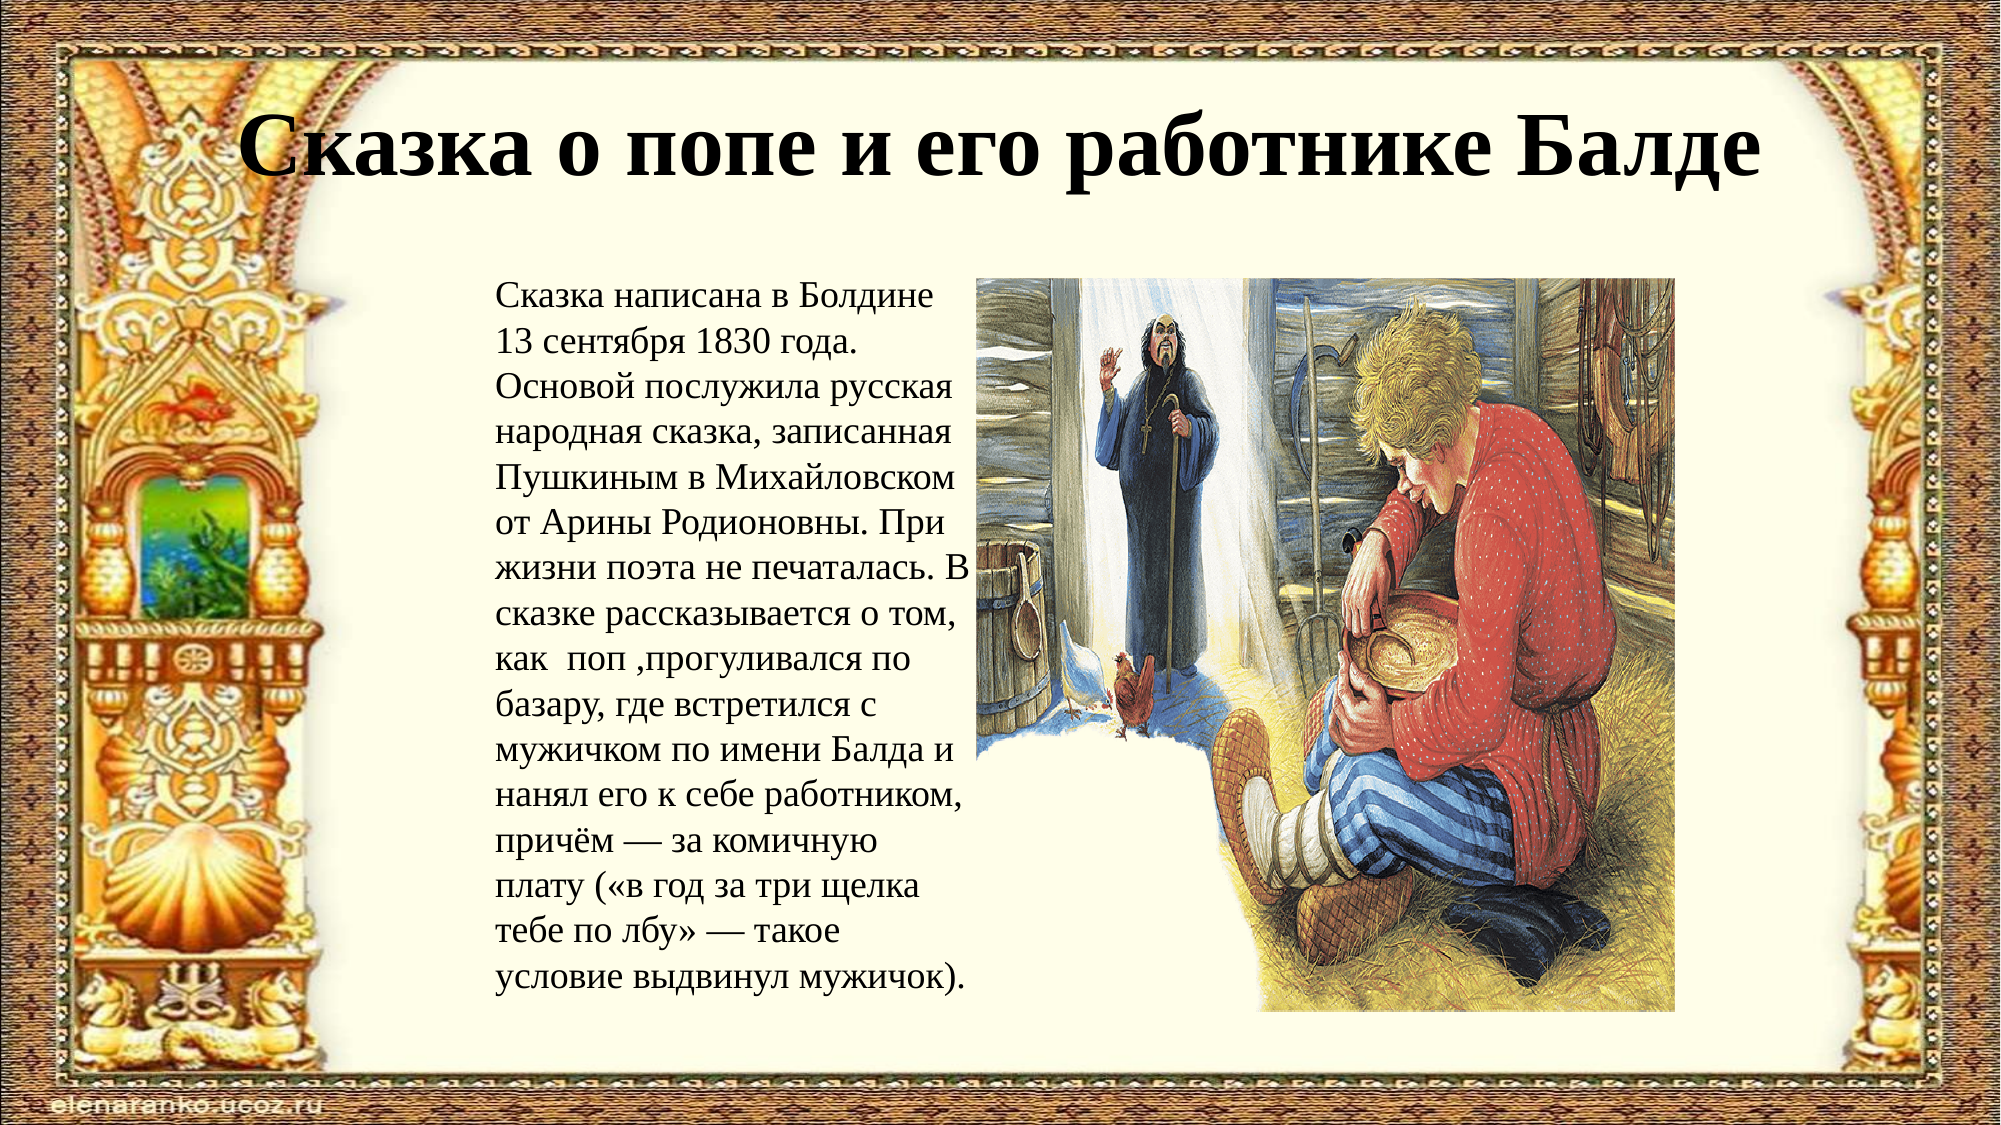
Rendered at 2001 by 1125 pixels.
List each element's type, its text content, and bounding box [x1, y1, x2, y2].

title Сказка о попе и его работнике Балде [99, 45, 1900, 233]
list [976, 278, 1676, 1012]
picture [0, 0, 2001, 1125]
list Сказка написана в Болдине 13 сентября 1830 года. Основой послужила русская народная сказка, записанная Пушкиным в Михайловском от Арины Родионовны. При жизни поэта не печаталась. В сказке рассказывается о том, как поп ,прогуливался по базару, где встретился с мужичком по имени Балда и нанял его к себе работником, причём — за комичную плату («в год за три щелка тебе по лбу» — такое условие выдвинул мужичок). [480, 262, 988, 1047]
